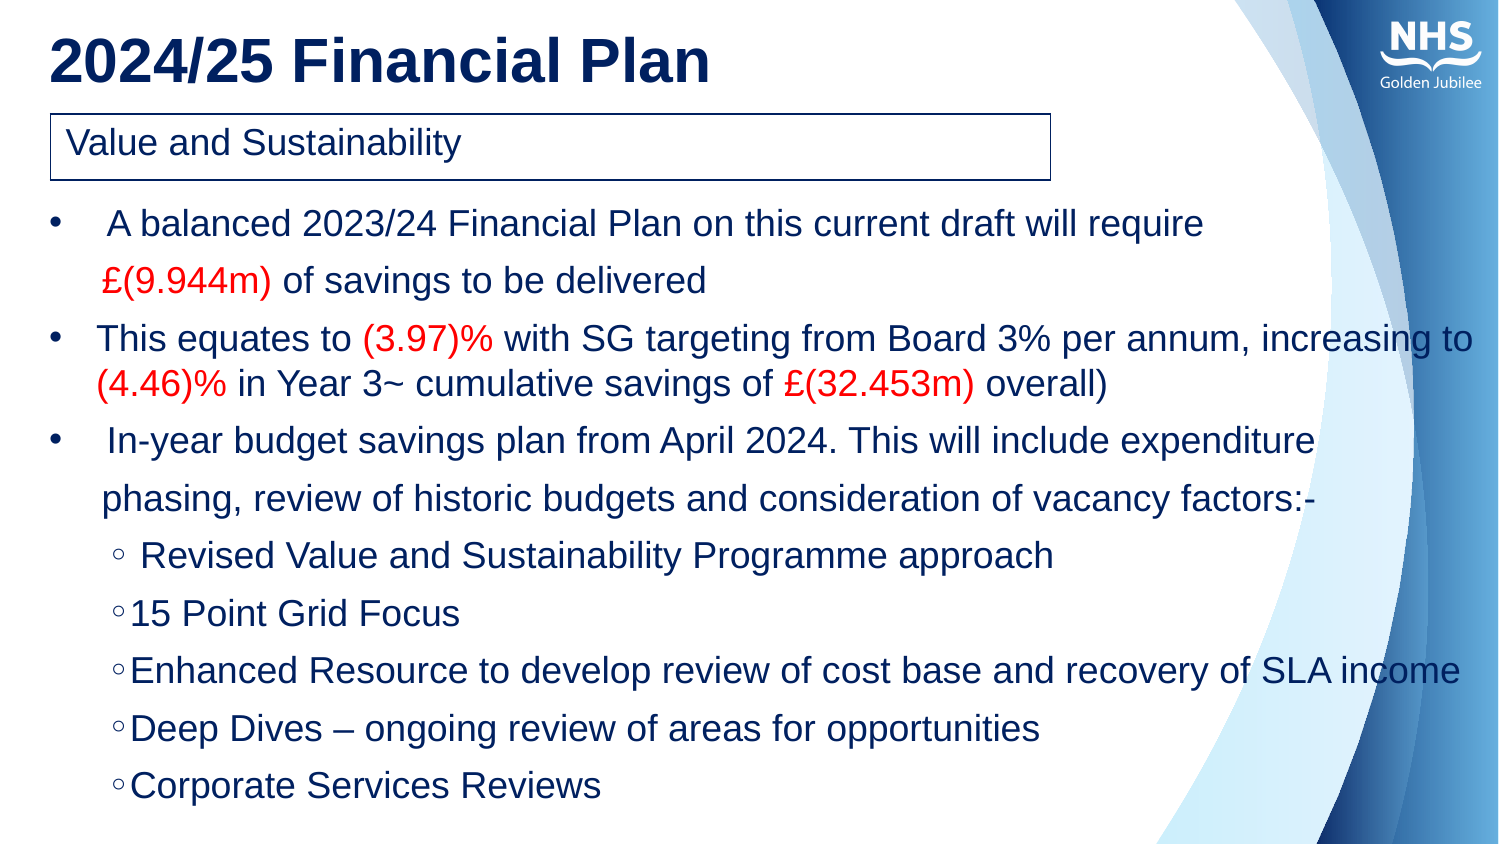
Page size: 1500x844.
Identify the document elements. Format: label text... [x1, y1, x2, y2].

table_header Value and Sustainability [51, 115, 1050, 179]
picture [1380, 21, 1482, 92]
text_box A balanced 2023/24 Financial Plan on this current draft will require £(9.944m) of savings to be delivered This equates to (3.97)% with SG targeting from Board 3% per annum, increasing to (4.46)% in Year 3~ cumulative savings of £(32.453m) overall) In-year budget savings plan from April 2024. This will include expenditure phasing, review of historic budgets and consideration of vacancy factors:- Revised Value and Sustainability Programme approach 15 Point Grid Focus Enhanced Resource to develop review of cost base and recovery of SLA income Deep Dives – ongoing review of areas for opportunities Corporate Services Reviews [49, 198, 1486, 826]
title 2024/25 Financial Plan [49, 23, 1064, 95]
